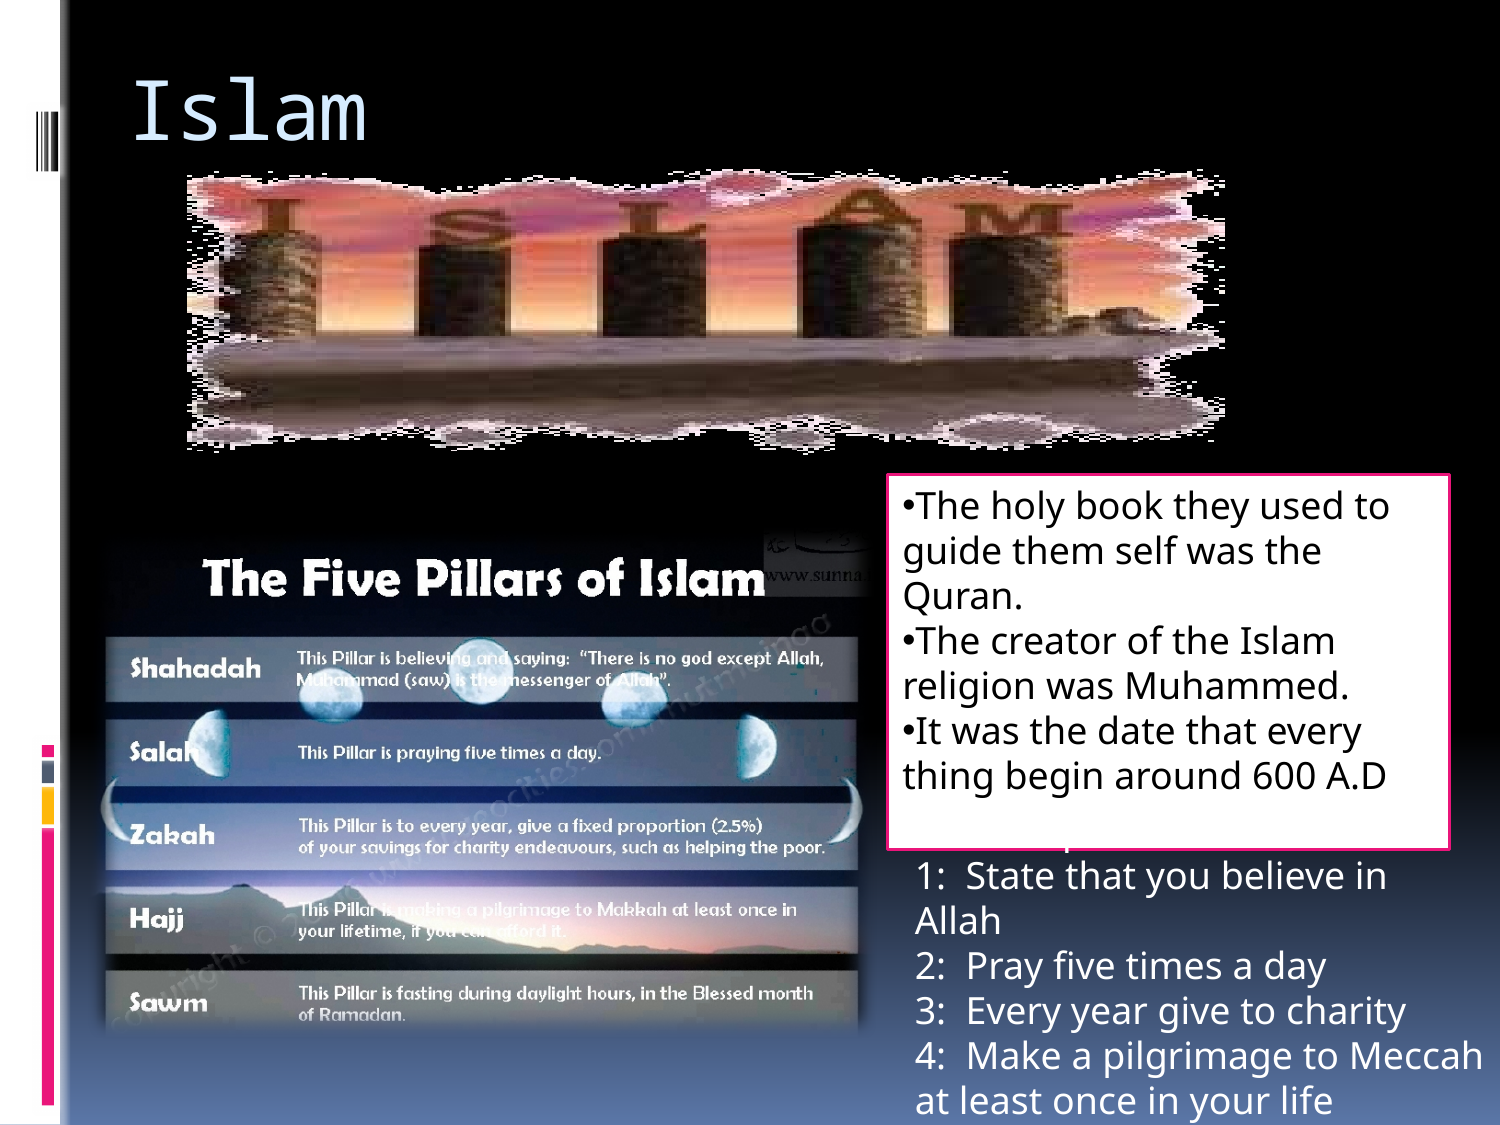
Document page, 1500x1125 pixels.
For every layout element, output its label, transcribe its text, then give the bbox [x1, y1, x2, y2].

picture [186, 124, 1226, 488]
text_box The five pillars are: 1: State that you believe in Allah 2: Pray five times a day 3: Every year give to charity 4: Make a pilgrimage to Meccah at least once in your life 5: Fast during Ramadan [899, 799, 1500, 1125]
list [87, 524, 877, 1039]
text_box The holy book they used to guide them self was the Quran. The creator of the Islam religion was Muhammed. It was the date that every thing begin around 600 A.D [886, 473, 1451, 851]
title Islam [112, 50, 1388, 200]
